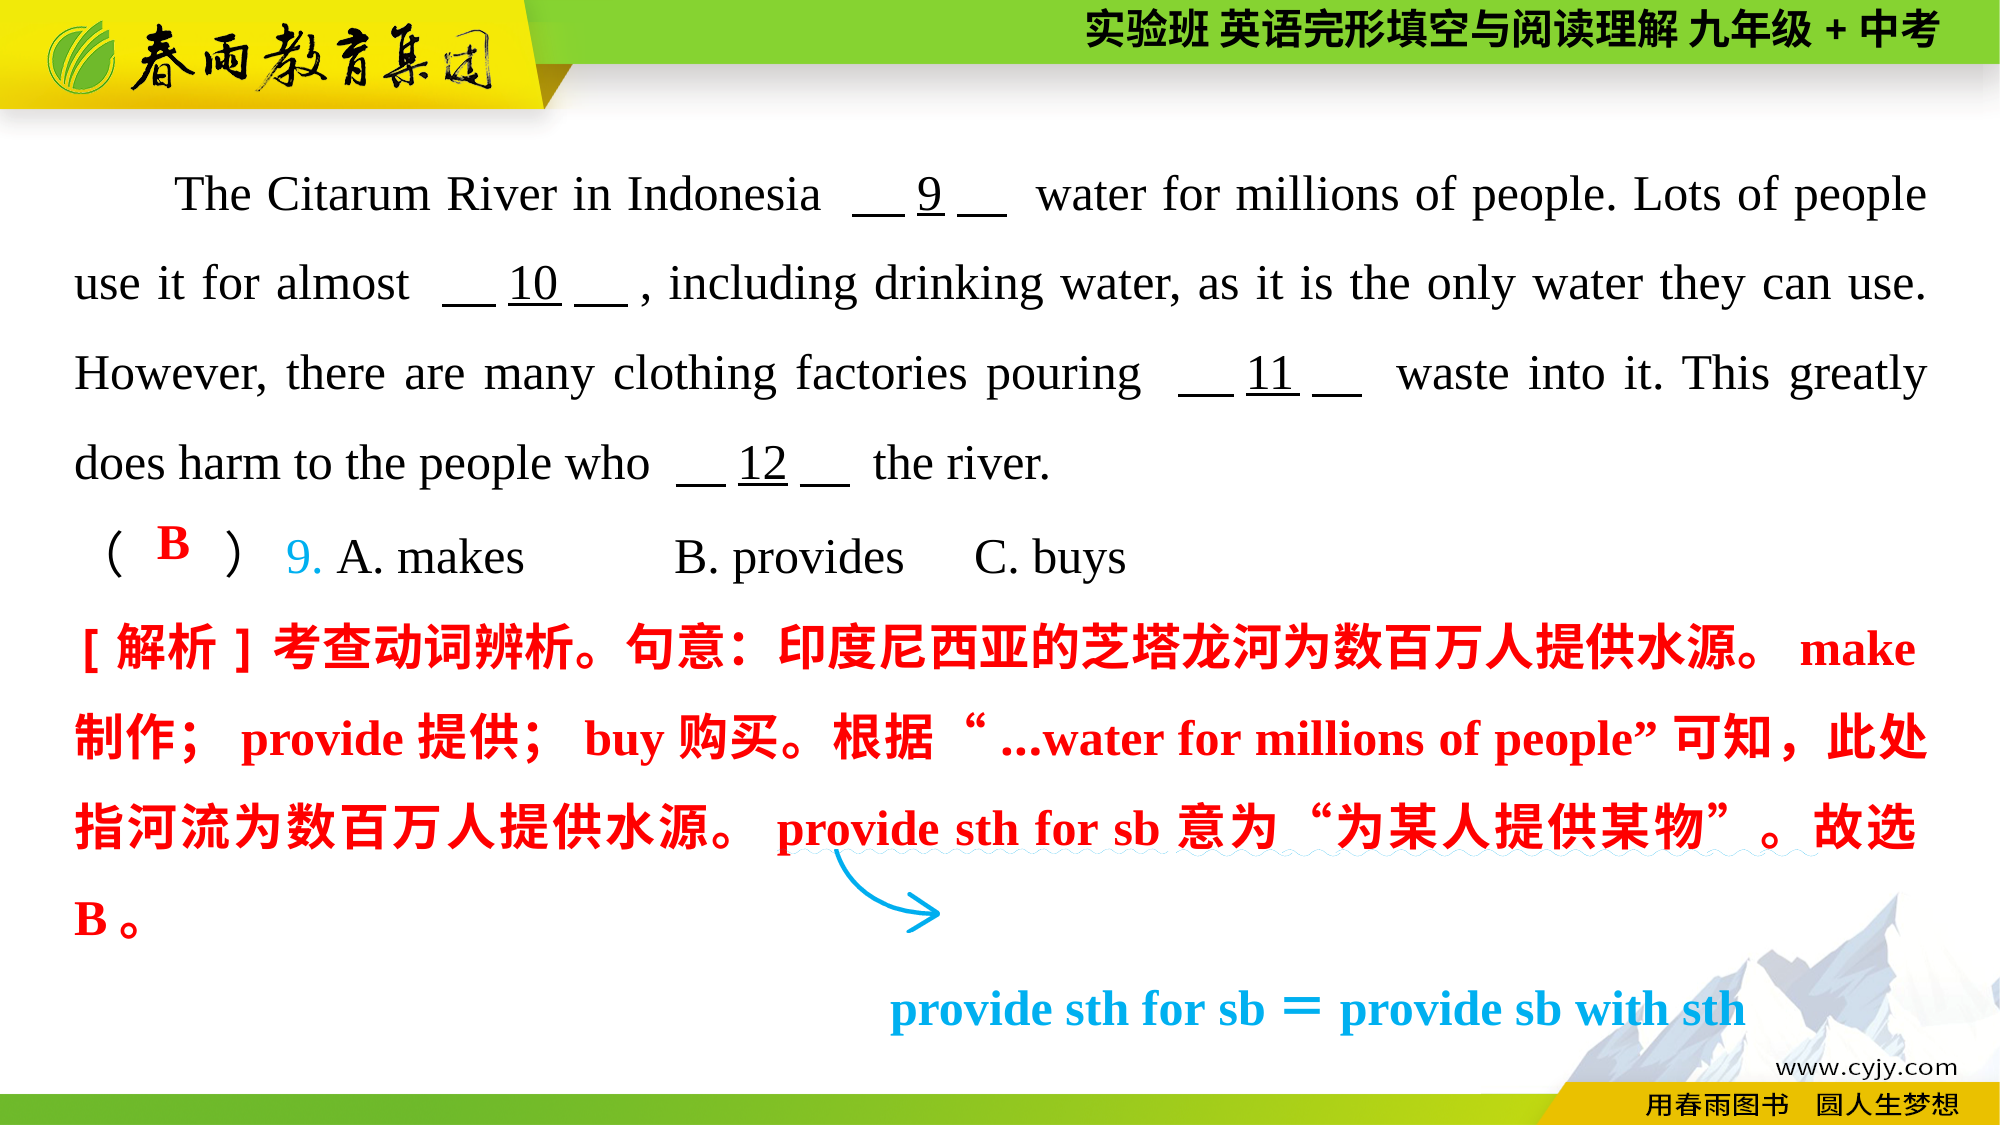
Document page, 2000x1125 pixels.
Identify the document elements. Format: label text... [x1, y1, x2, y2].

text_box [解析]考查动词辨析。句意：印度尼西亚的芝塔龙河为数百万人提供水源。make制作；provide提供；buy购买。根据“...water for millions of people”可知，此处指河流为数百万人提供水源。provide sth for sb意为“为某人提供某物”。故选B。 provide sth for sb＝provide sb with sth [59, 591, 1944, 1044]
list The Citarum River in Indonesia 9 water for millions of people. Lots of people use it for almost 10 , including drinking water, as it is the only water they can use. However, there are many clothing factories pouring 11 waste into it. This greatly does harm to the people who 12 the river. [59, 122, 1944, 501]
picture [0, 0, 2000, 1125]
text_box （ ）9. A. makes B. provides C. buys [59, 501, 1944, 591]
text_box B [141, 502, 205, 578]
